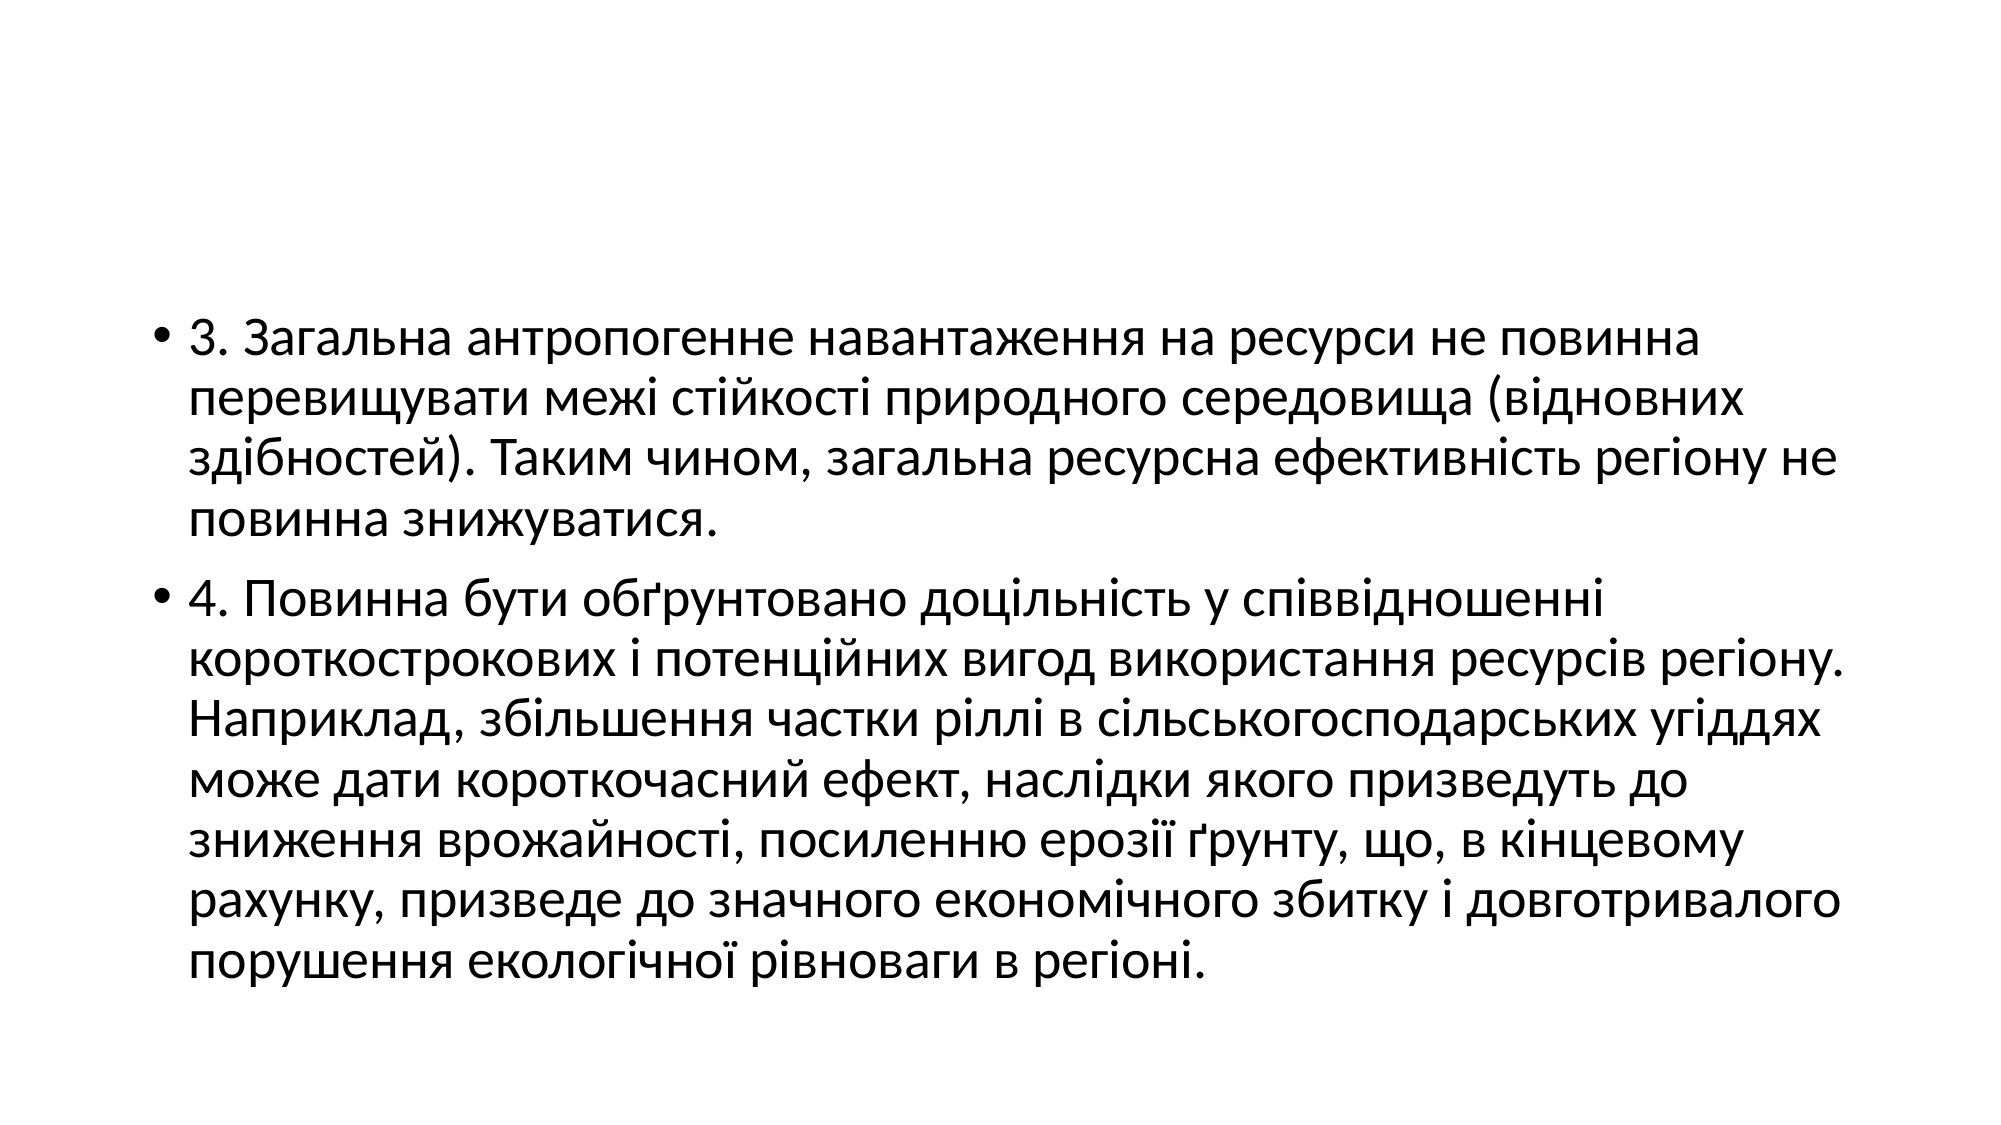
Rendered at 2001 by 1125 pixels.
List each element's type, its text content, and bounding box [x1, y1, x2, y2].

list 3. Загальна антропогенне навантаження на ресурси не повинна перевищувати межі стійкості природного середовища (відновних здібностей). Таким чином, загальна ресурсна ефективність регіону не повинна знижуватися. 4. Повинна бути обґрунтовано доцільність у співвідношенні короткострокових і потенційних вигод використання ресурсів регіону. Наприклад, збільшення частки ріллі в сільськогосподарських угіддях може дати короткочасний ефект, наслідки якого призведуть до зниження врожайності, посиленню ерозії ґрунту, що, в кінцевому рахунку, призведе до значного економічного збитку і довготривалого порушення екологічної рівноваги в регіоні. [137, 299, 1863, 1014]
